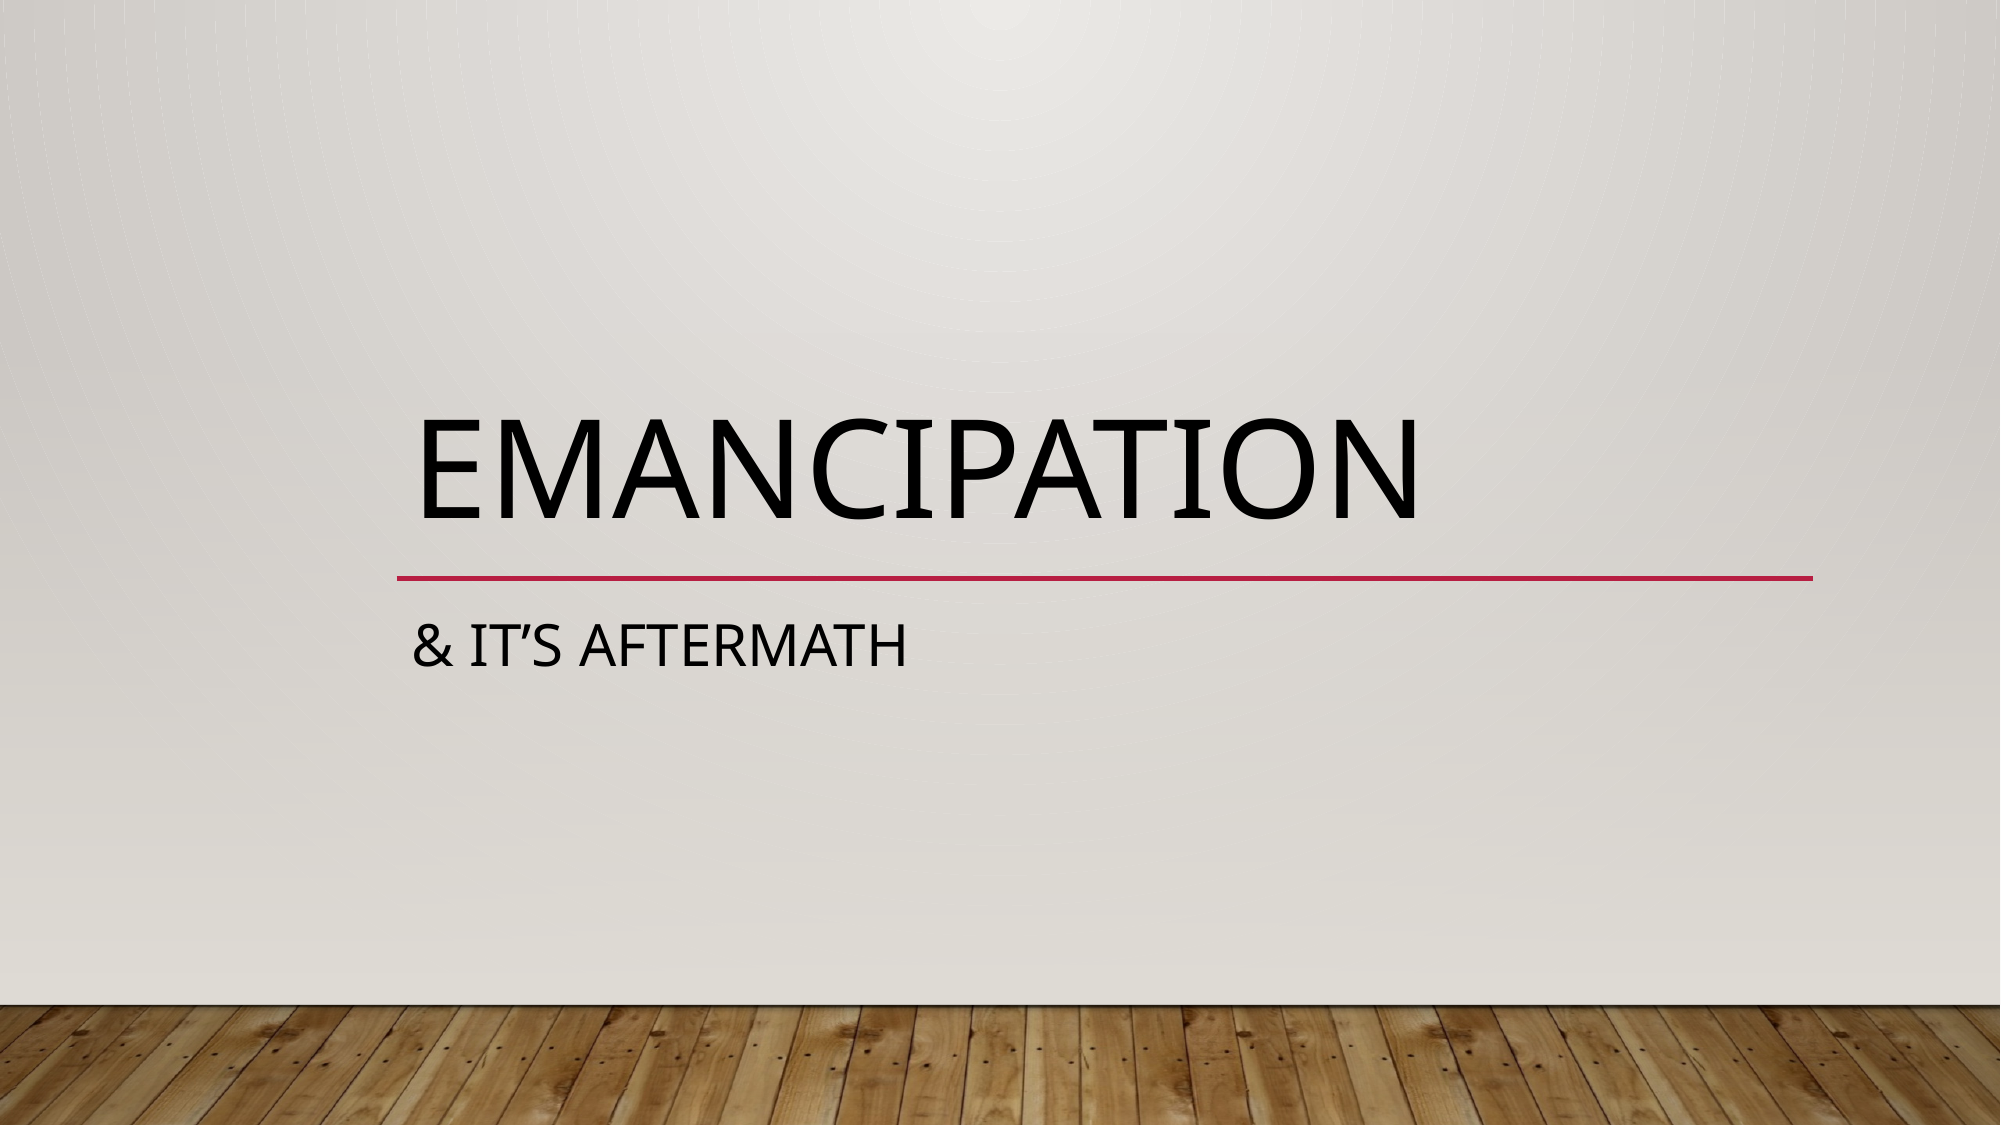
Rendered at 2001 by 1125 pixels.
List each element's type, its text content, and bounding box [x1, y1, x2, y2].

picture [0, 1005, 2000, 1125]
title Emancipation [396, 131, 1814, 549]
subtitle & it’s aftermath [396, 579, 1814, 740]
